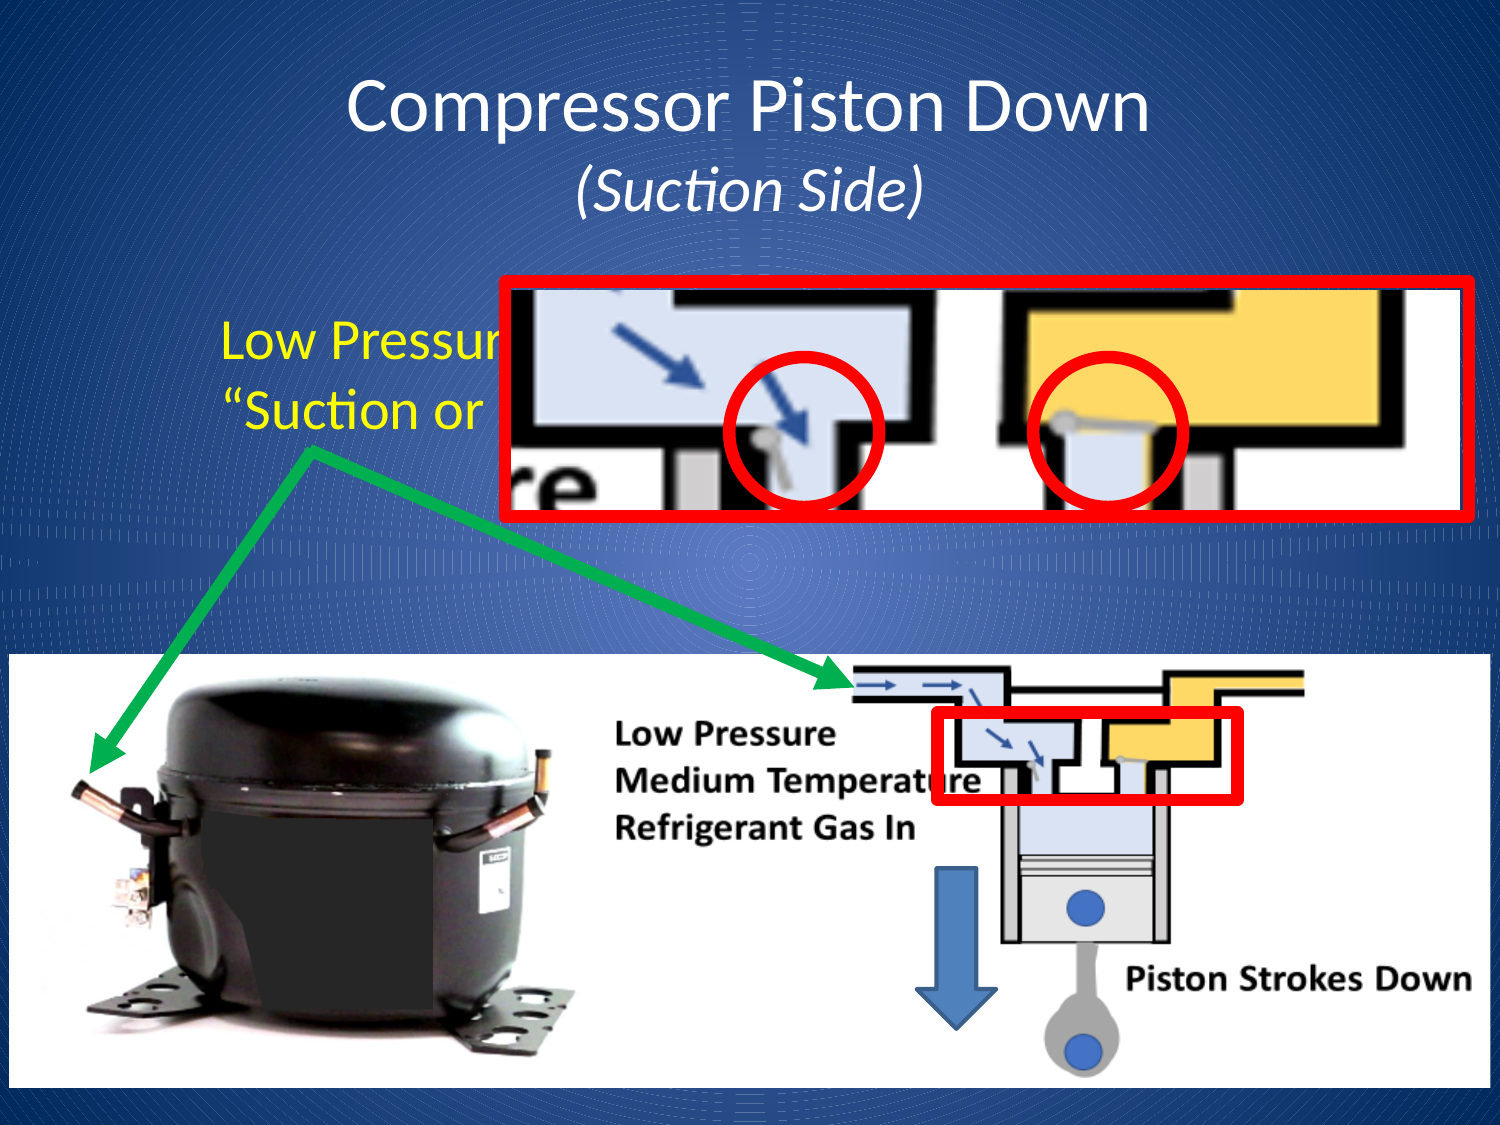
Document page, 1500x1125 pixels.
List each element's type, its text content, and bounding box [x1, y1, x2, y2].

text_box [503, 279, 1471, 518]
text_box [309, 449, 855, 688]
picture [9, 654, 1491, 1088]
title Compressor Piston Down (Suction Side) [75, 45, 1425, 233]
picture [499, 289, 1460, 516]
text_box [89, 449, 313, 775]
text_box Low Pressure Gas Inlet “Suction or Low Pressure Side” [205, 293, 495, 448]
